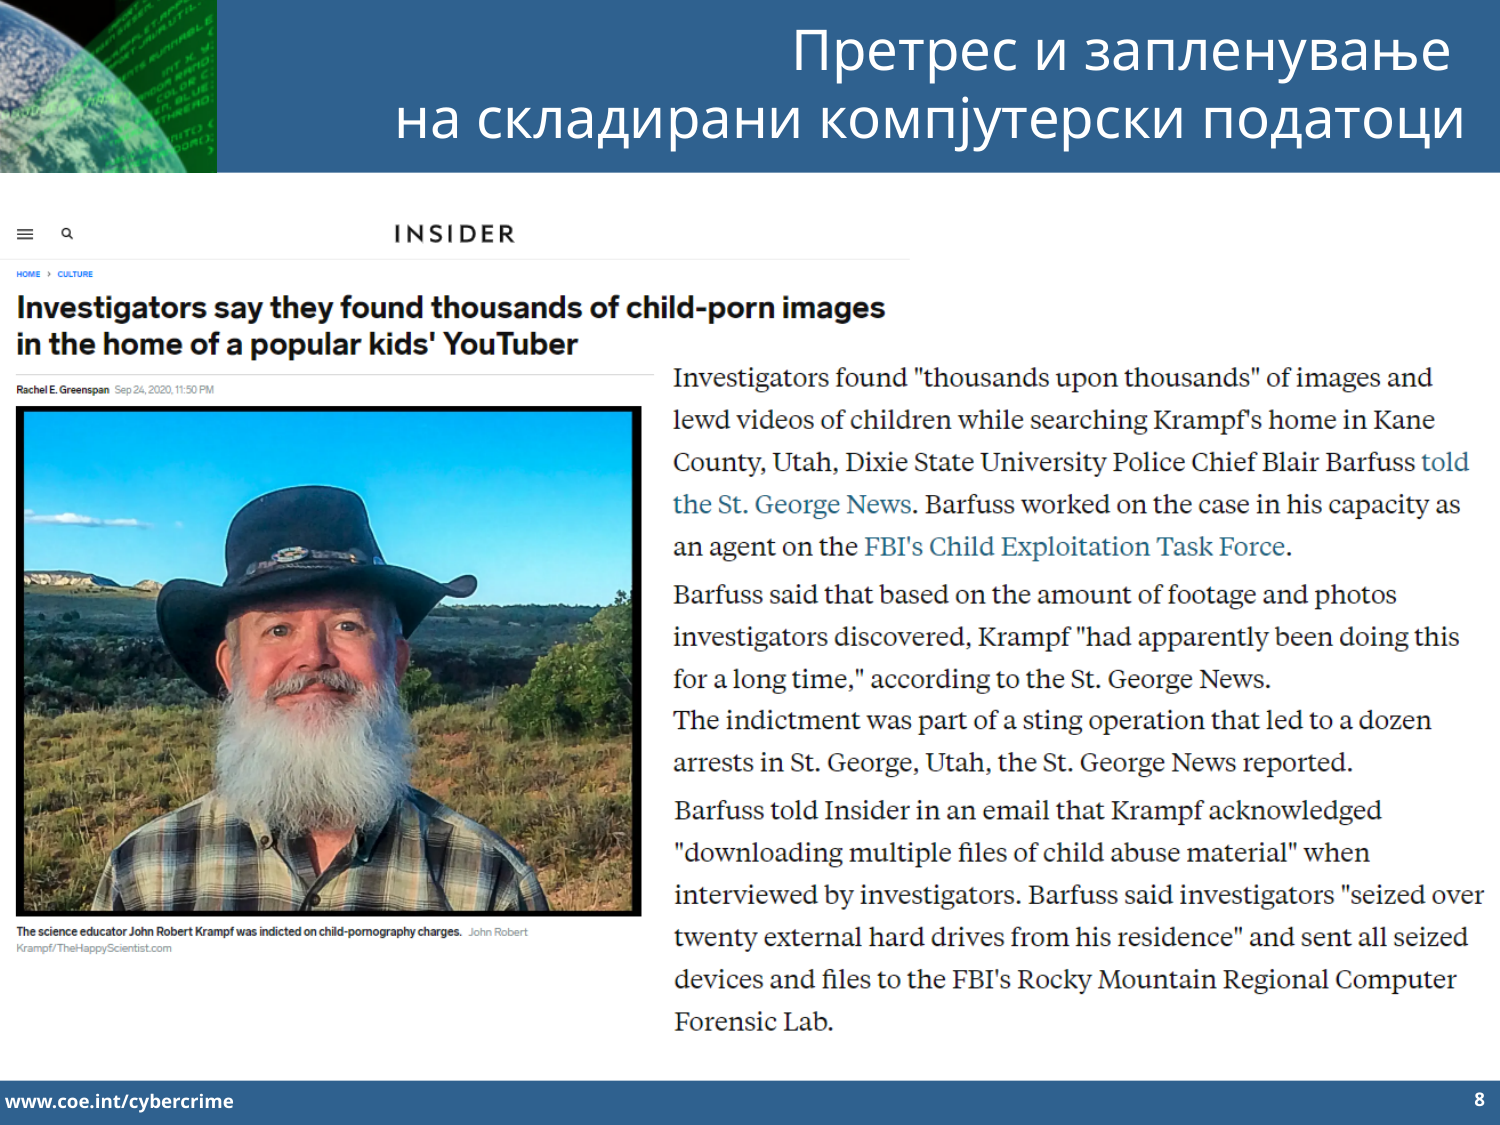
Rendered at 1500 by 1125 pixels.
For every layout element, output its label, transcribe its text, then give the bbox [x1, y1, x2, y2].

text_box Претрес и запленување на складирани компјутерски податоци [230, 7, 1483, 157]
picture [0, 212, 1500, 1041]
picture [0, 0, 217, 173]
